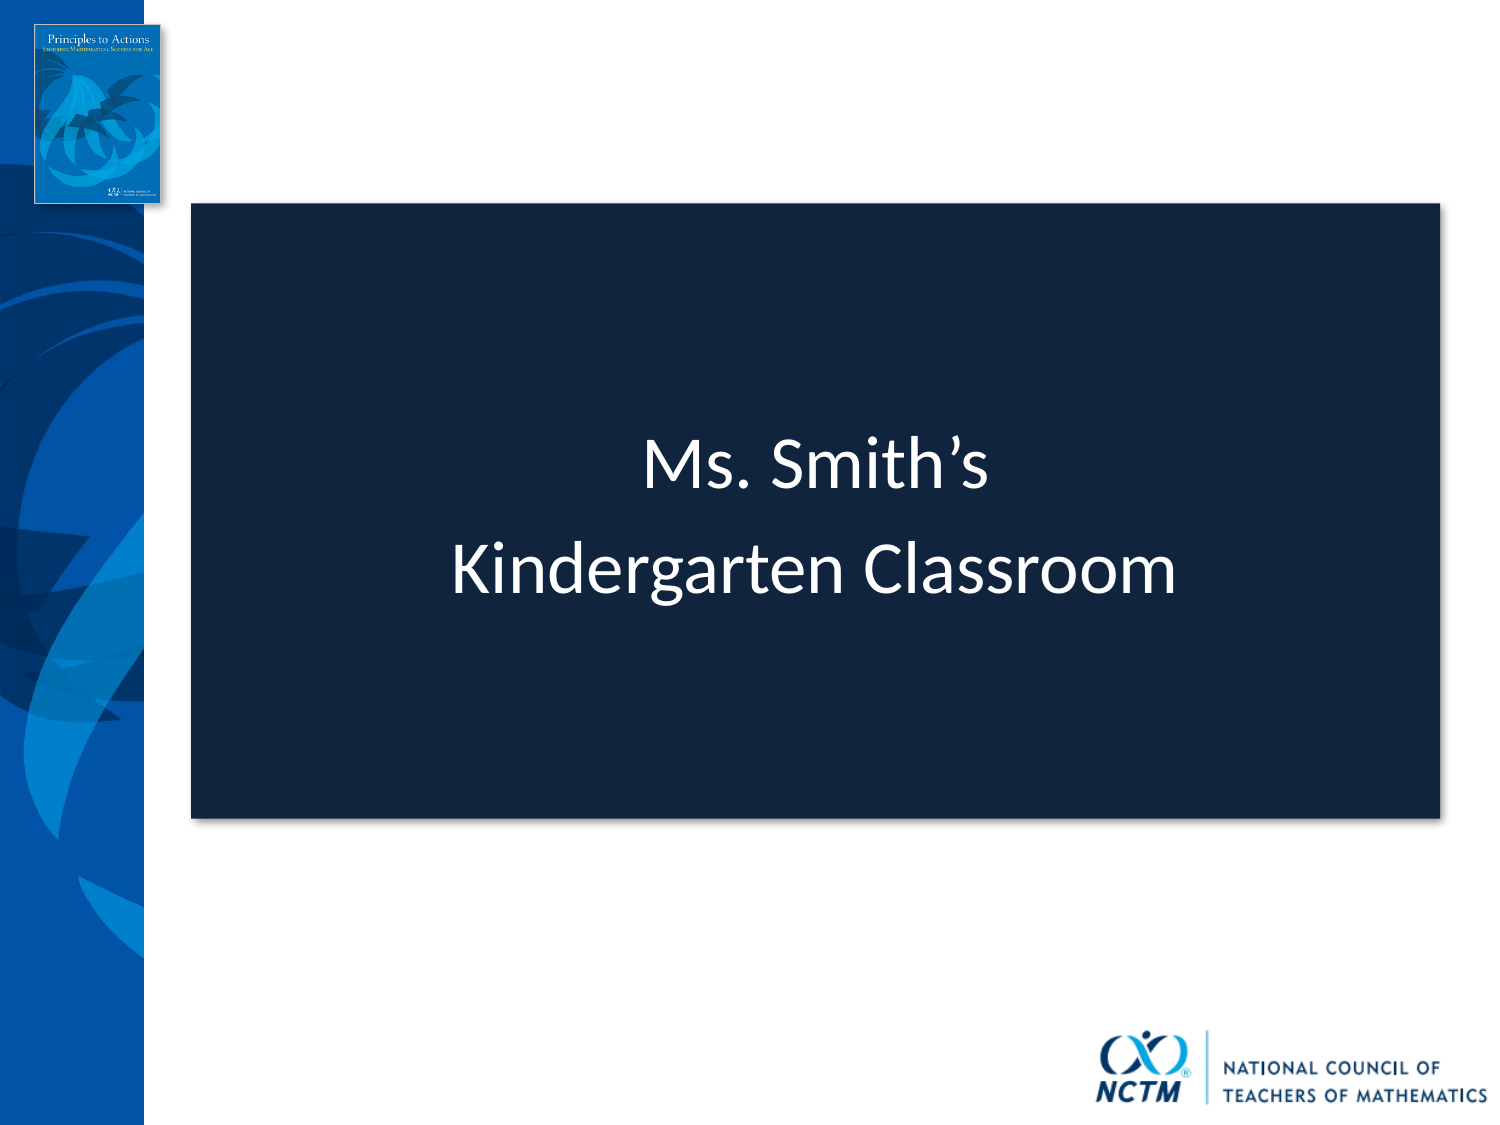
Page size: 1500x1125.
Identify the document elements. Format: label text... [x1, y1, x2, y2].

picture [35, 25, 160, 203]
list Ms. Smith’s Kindergarten Classroom [191, 203, 1441, 819]
picture [0, 0, 144, 1125]
